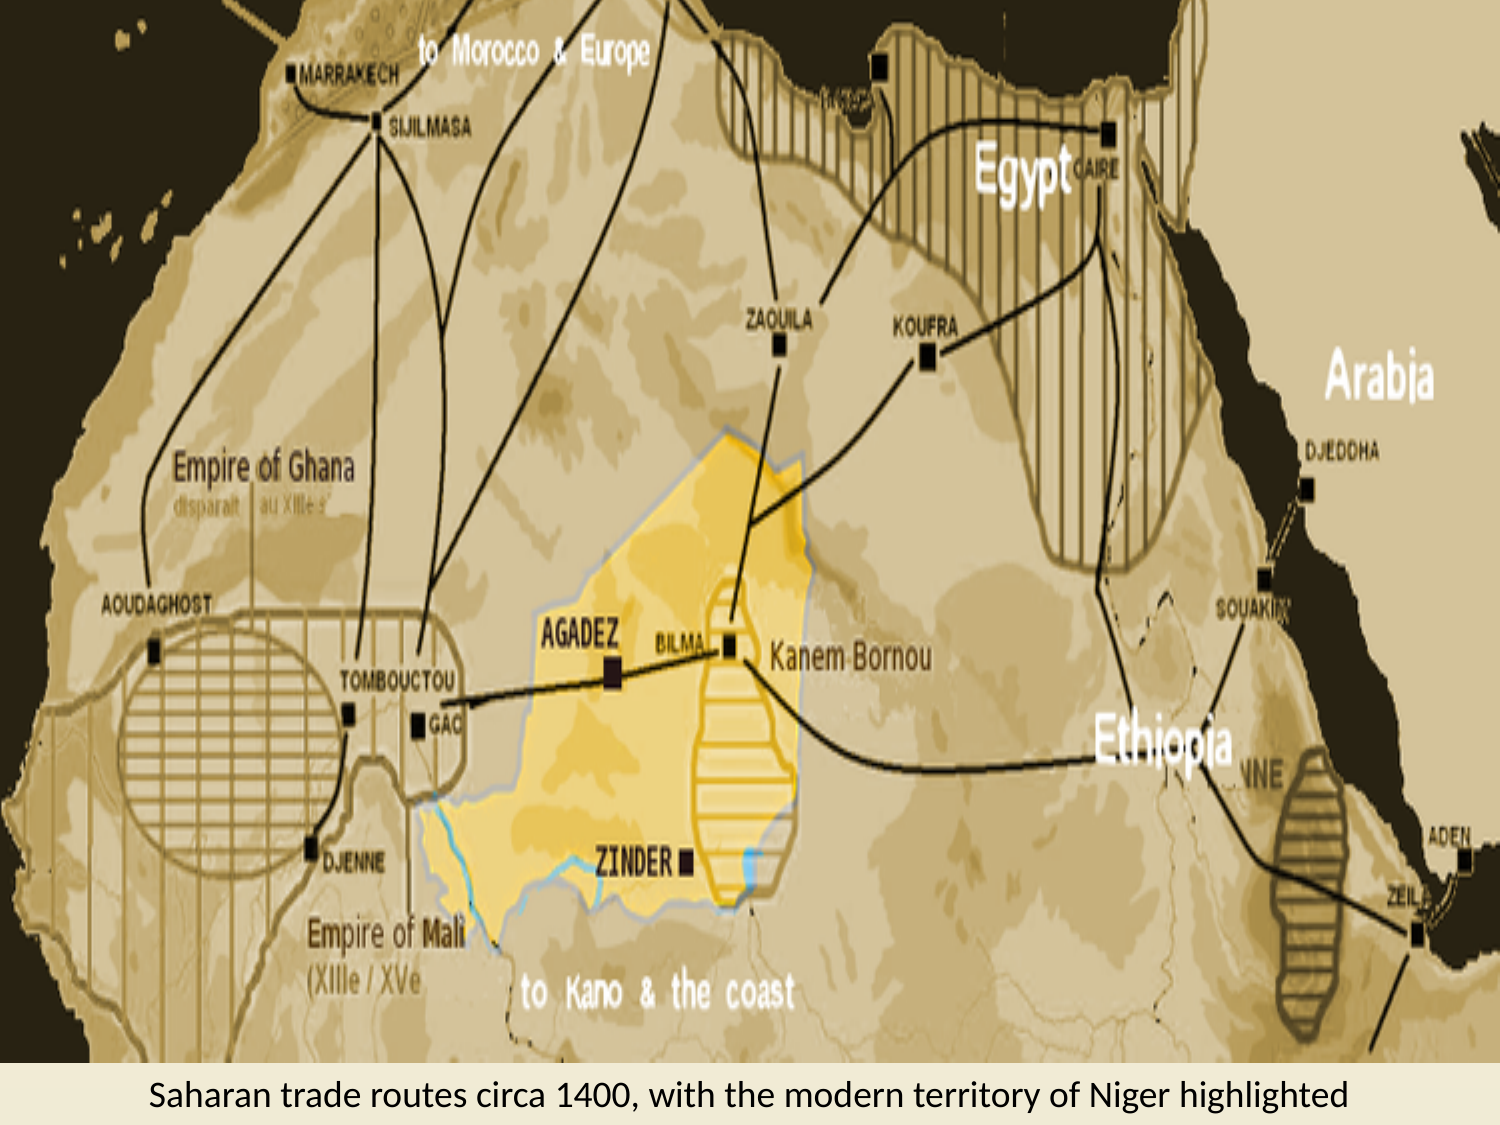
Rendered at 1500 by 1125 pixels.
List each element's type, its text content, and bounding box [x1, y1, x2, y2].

picture [0, 0, 1500, 1063]
text_box Saharan trade routes circa 1400, with the modern territory of Niger highlighted [0, 1070, 1500, 1125]
